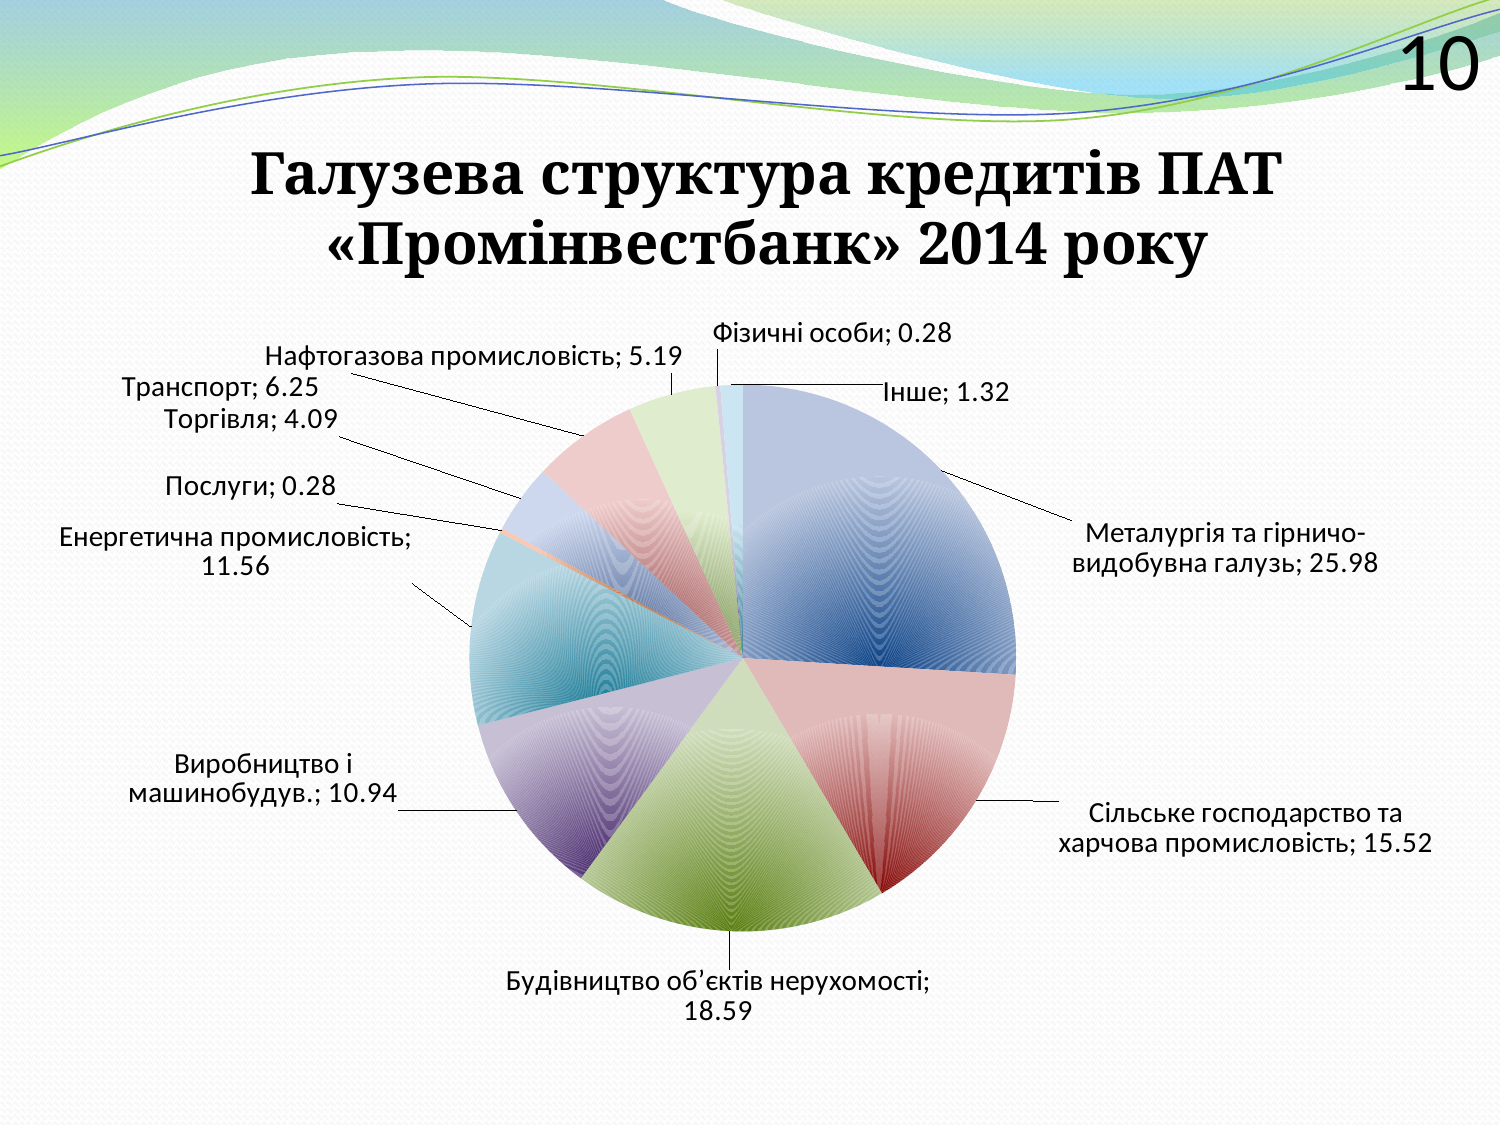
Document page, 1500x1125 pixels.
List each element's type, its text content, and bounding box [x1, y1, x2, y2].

chart [11, 280, 1442, 1079]
text_box Галузева структура кредитів ПАТ «Промінвестбанк» 2014 року [105, 128, 1429, 280]
text_box 10 [1376, 0, 1500, 115]
